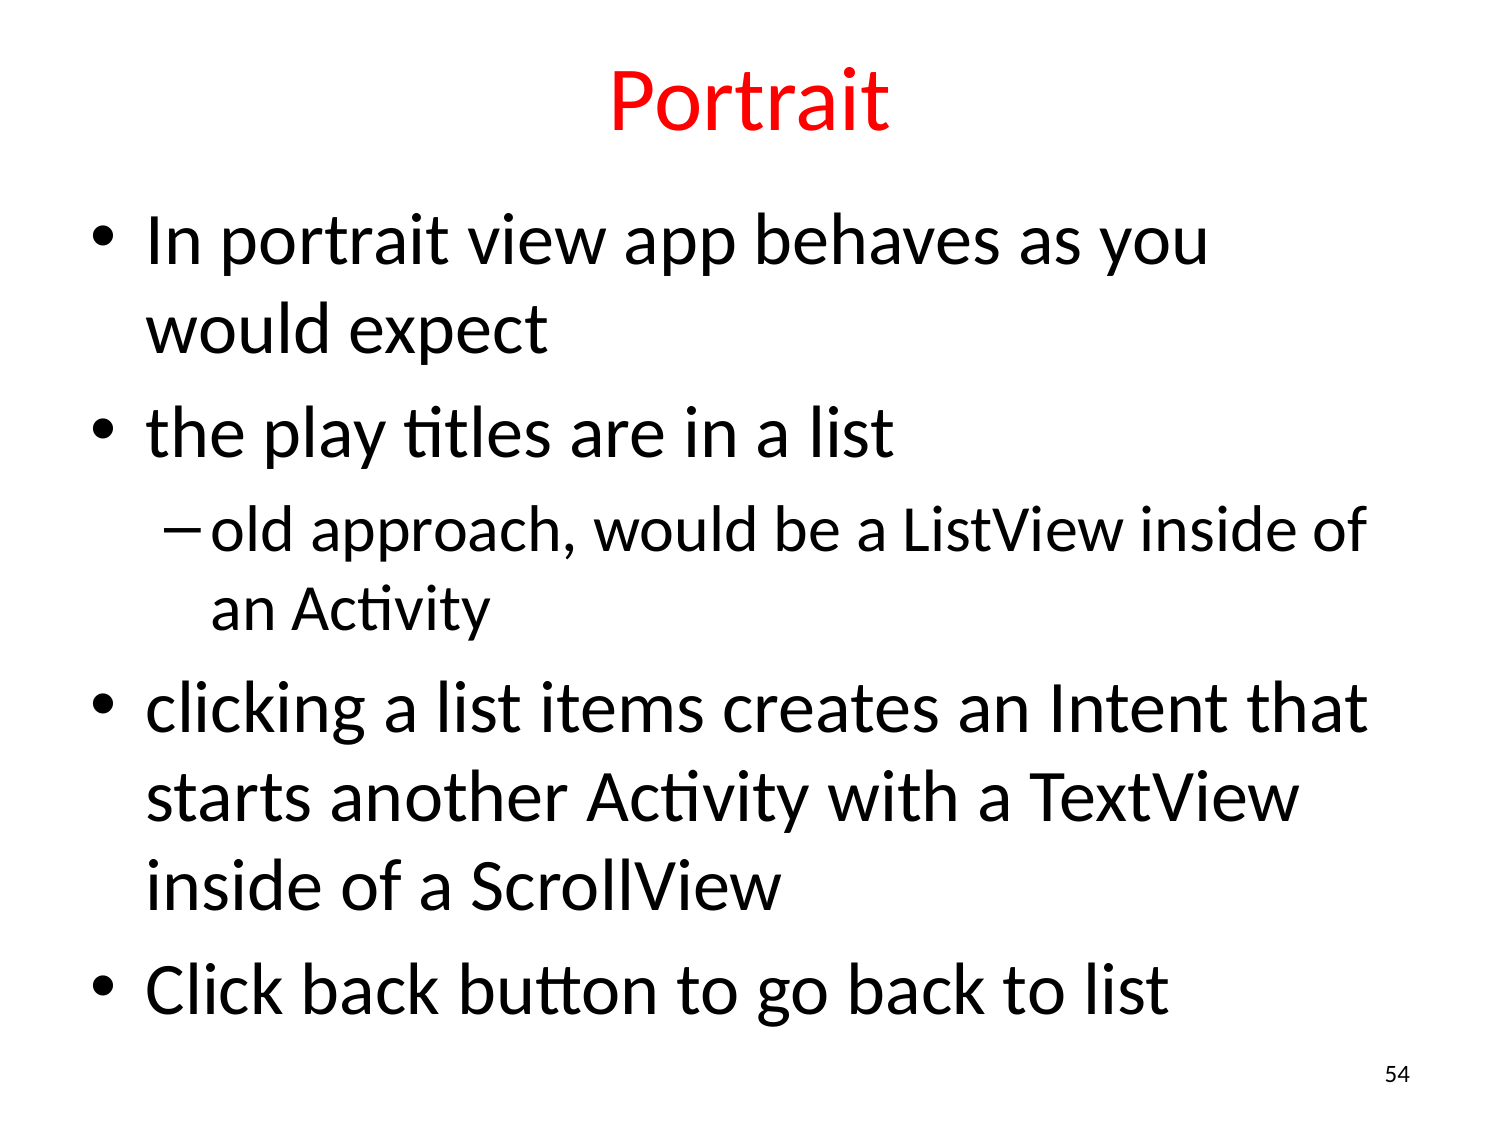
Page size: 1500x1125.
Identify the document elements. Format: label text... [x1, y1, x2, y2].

slide_number 54 [1074, 1042, 1425, 1103]
list In portrait view app behaves as you would expect the play titles are in a list old approach, would be a ListView inside of an Activity clicking a list items creates an Intent that starts another Activity with a TextView inside of a ScrollView Click back button to go back to list [75, 182, 1425, 1038]
title Portrait [75, 0, 1425, 182]
